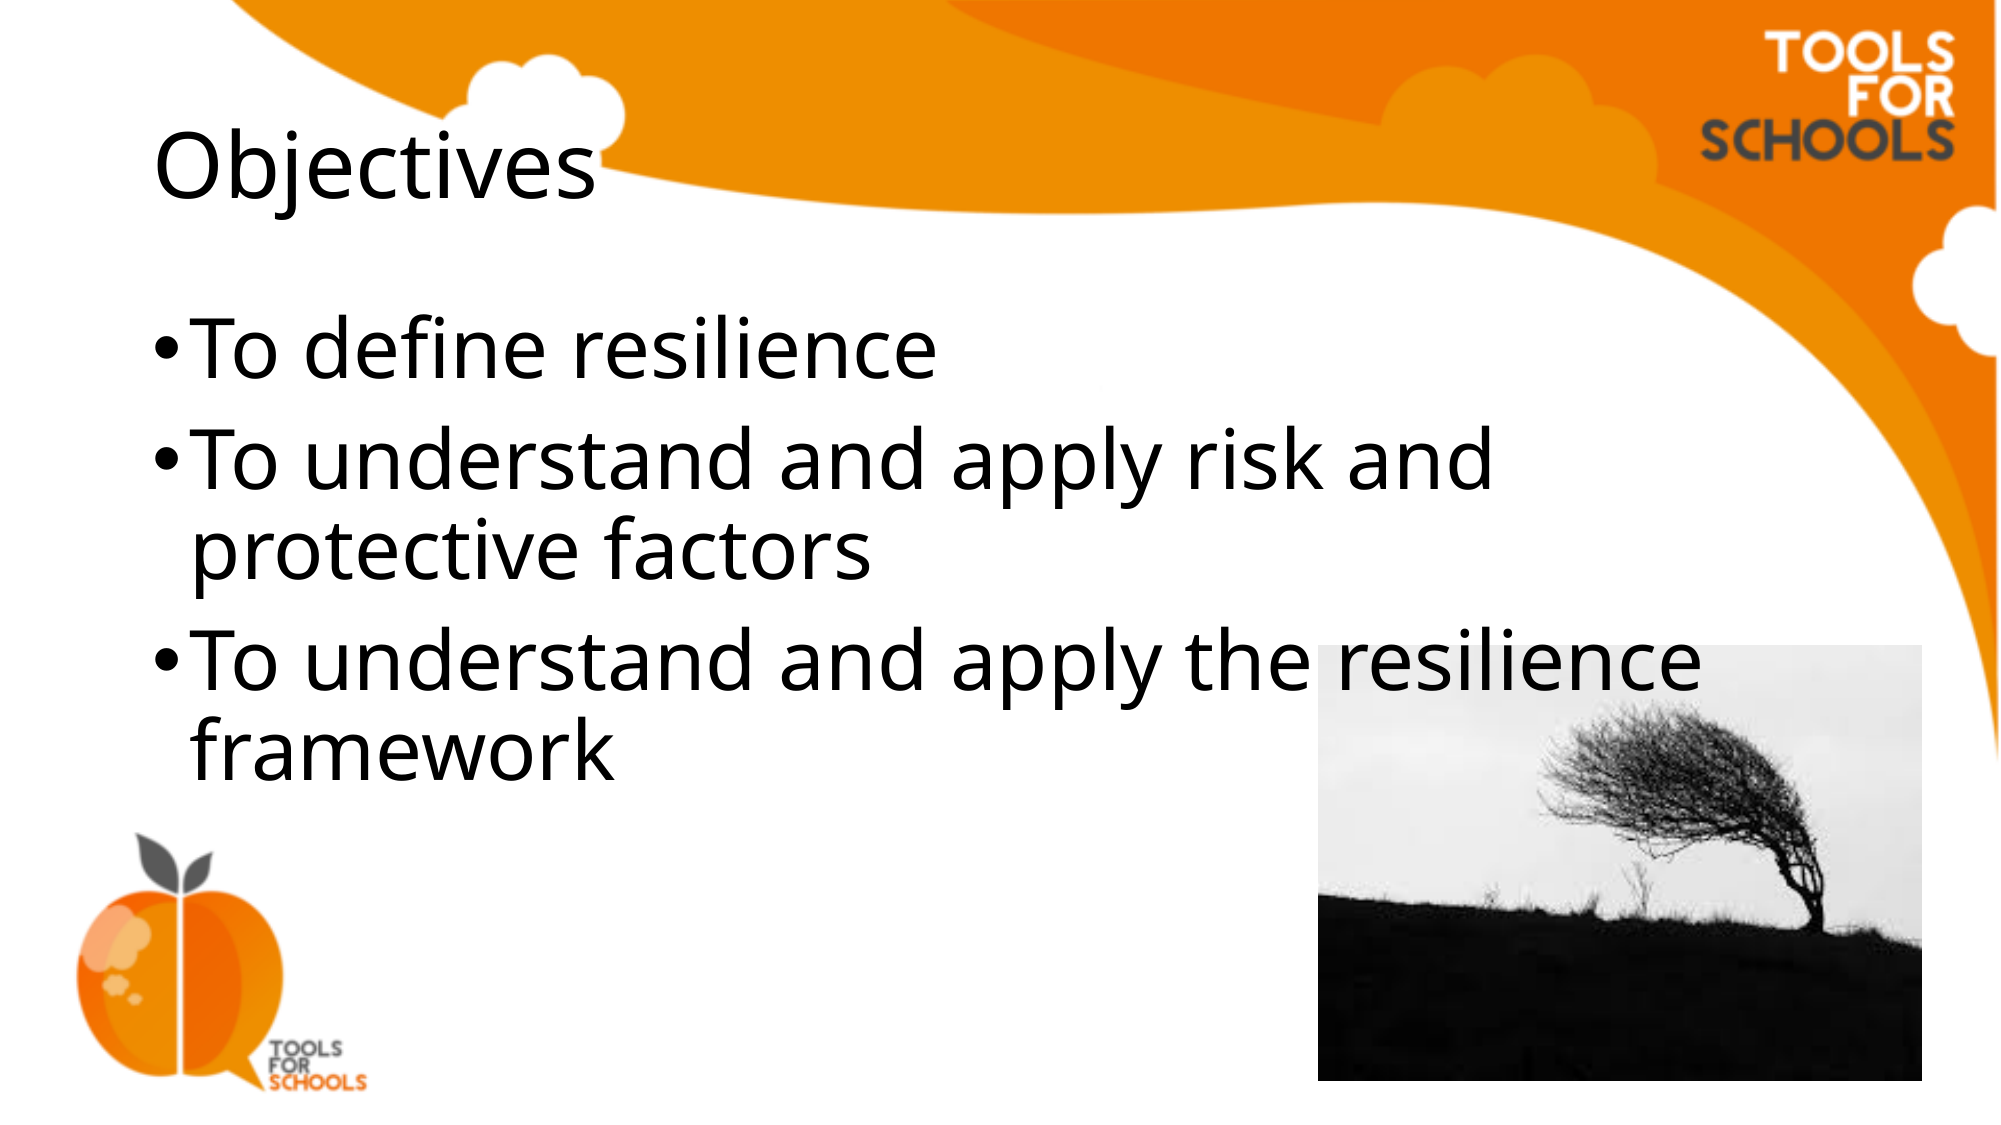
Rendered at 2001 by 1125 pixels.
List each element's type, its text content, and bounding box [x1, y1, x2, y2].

list To define resilience To understand and apply risk and protective factors To understand and apply the resilience framework [137, 299, 1922, 1014]
title Objectives [137, 59, 1863, 278]
picture [0, 0, 2001, 1125]
